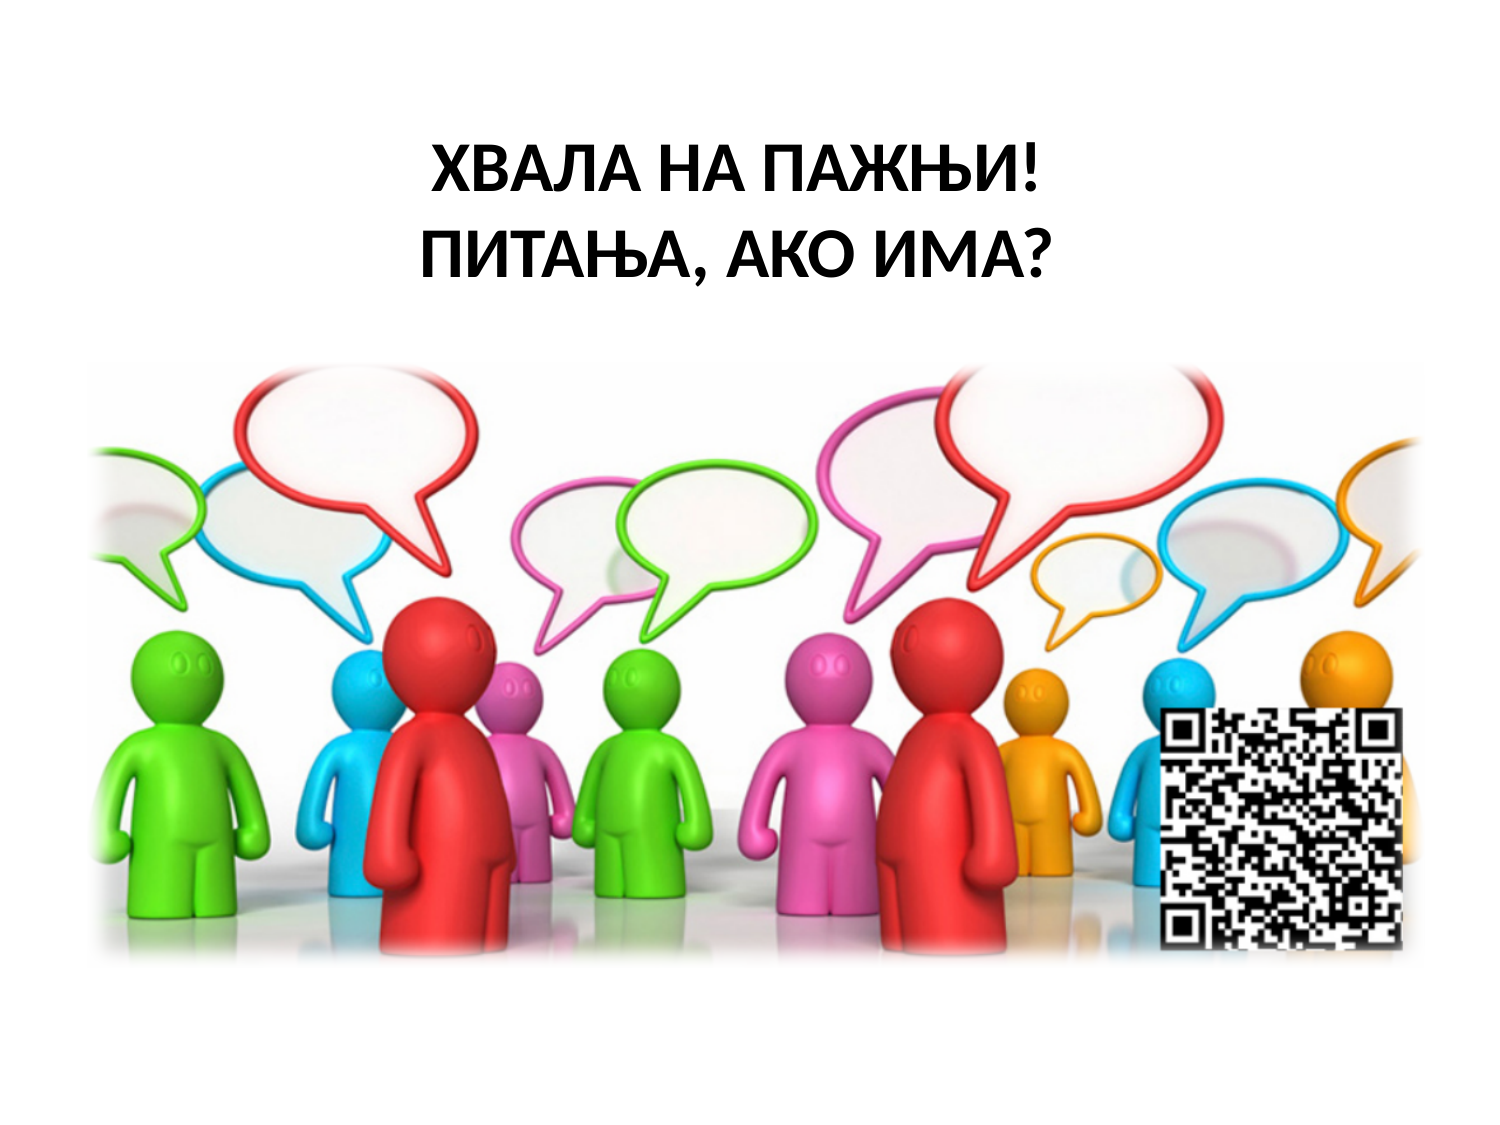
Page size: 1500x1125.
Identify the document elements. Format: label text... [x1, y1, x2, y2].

title ХВАЛА НА ПАЖЊИ! ПИТАЊА, АКО ИМА? [62, 112, 1413, 300]
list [87, 362, 1426, 968]
